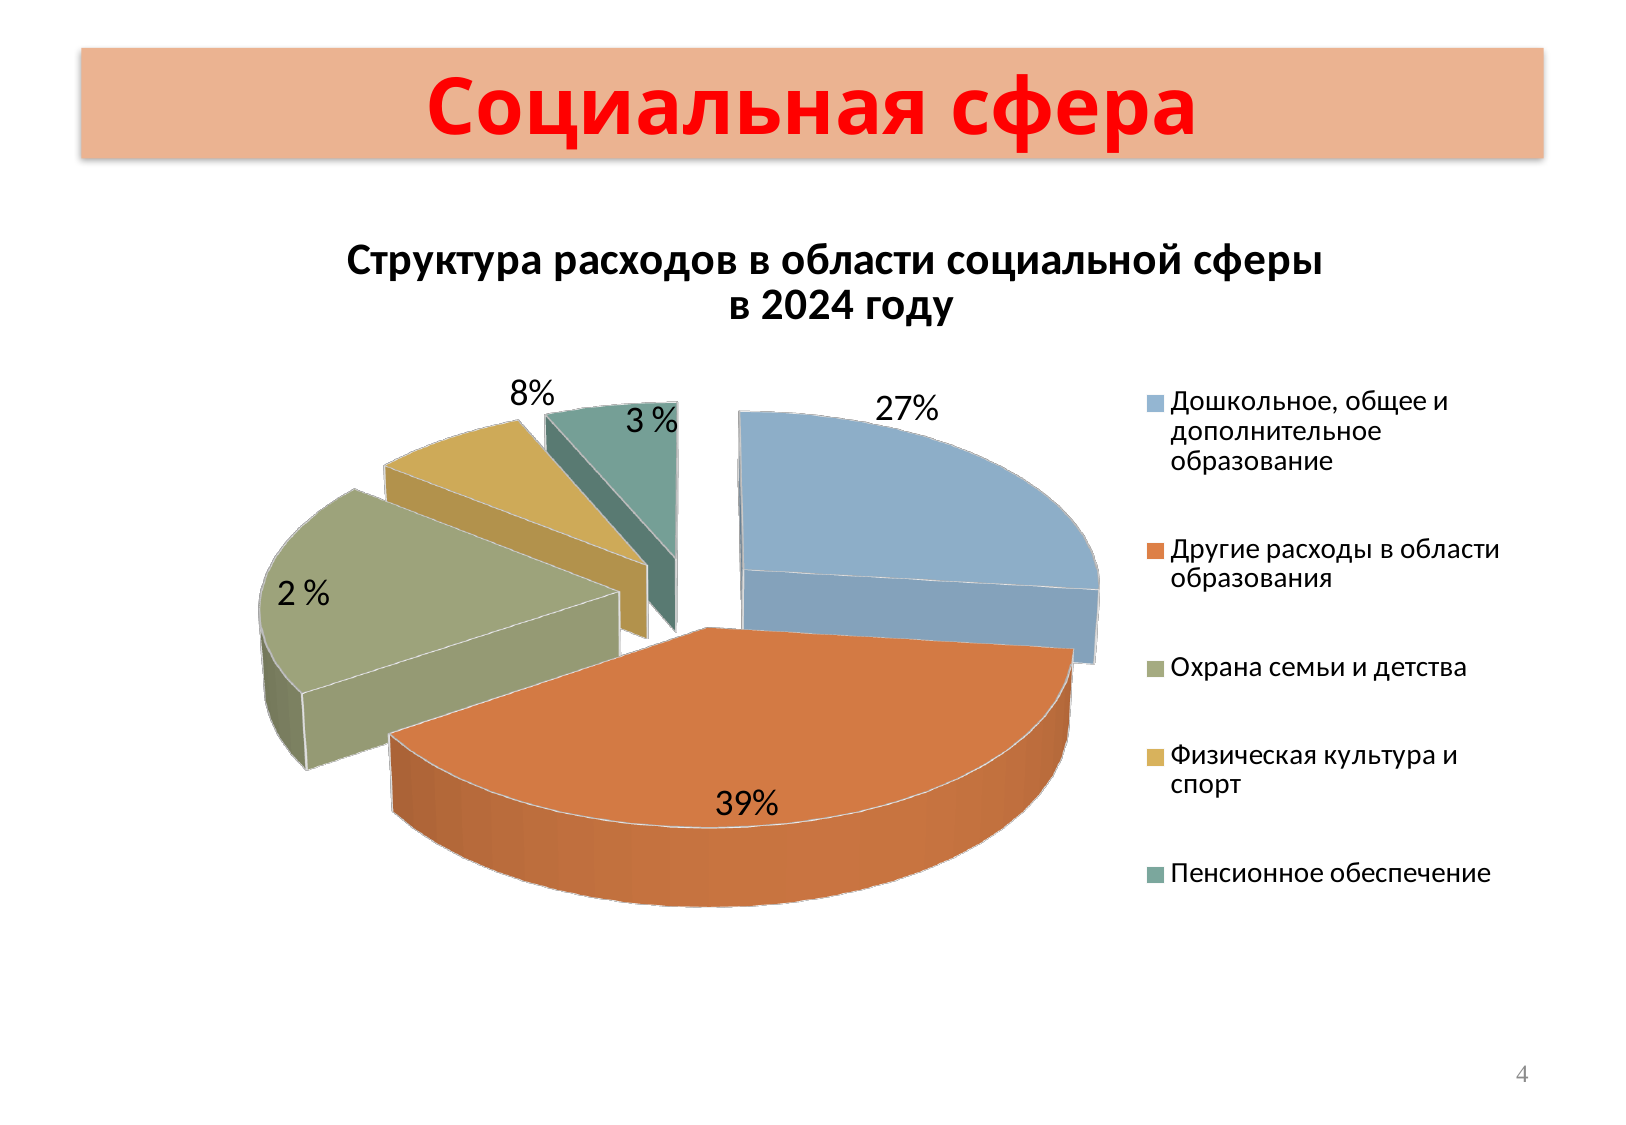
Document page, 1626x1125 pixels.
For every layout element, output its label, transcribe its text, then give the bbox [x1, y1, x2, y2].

chart [128, 201, 1556, 1031]
title Социальная сфера [81, 47, 1544, 159]
slide_number 4 [1164, 1042, 1544, 1103]
